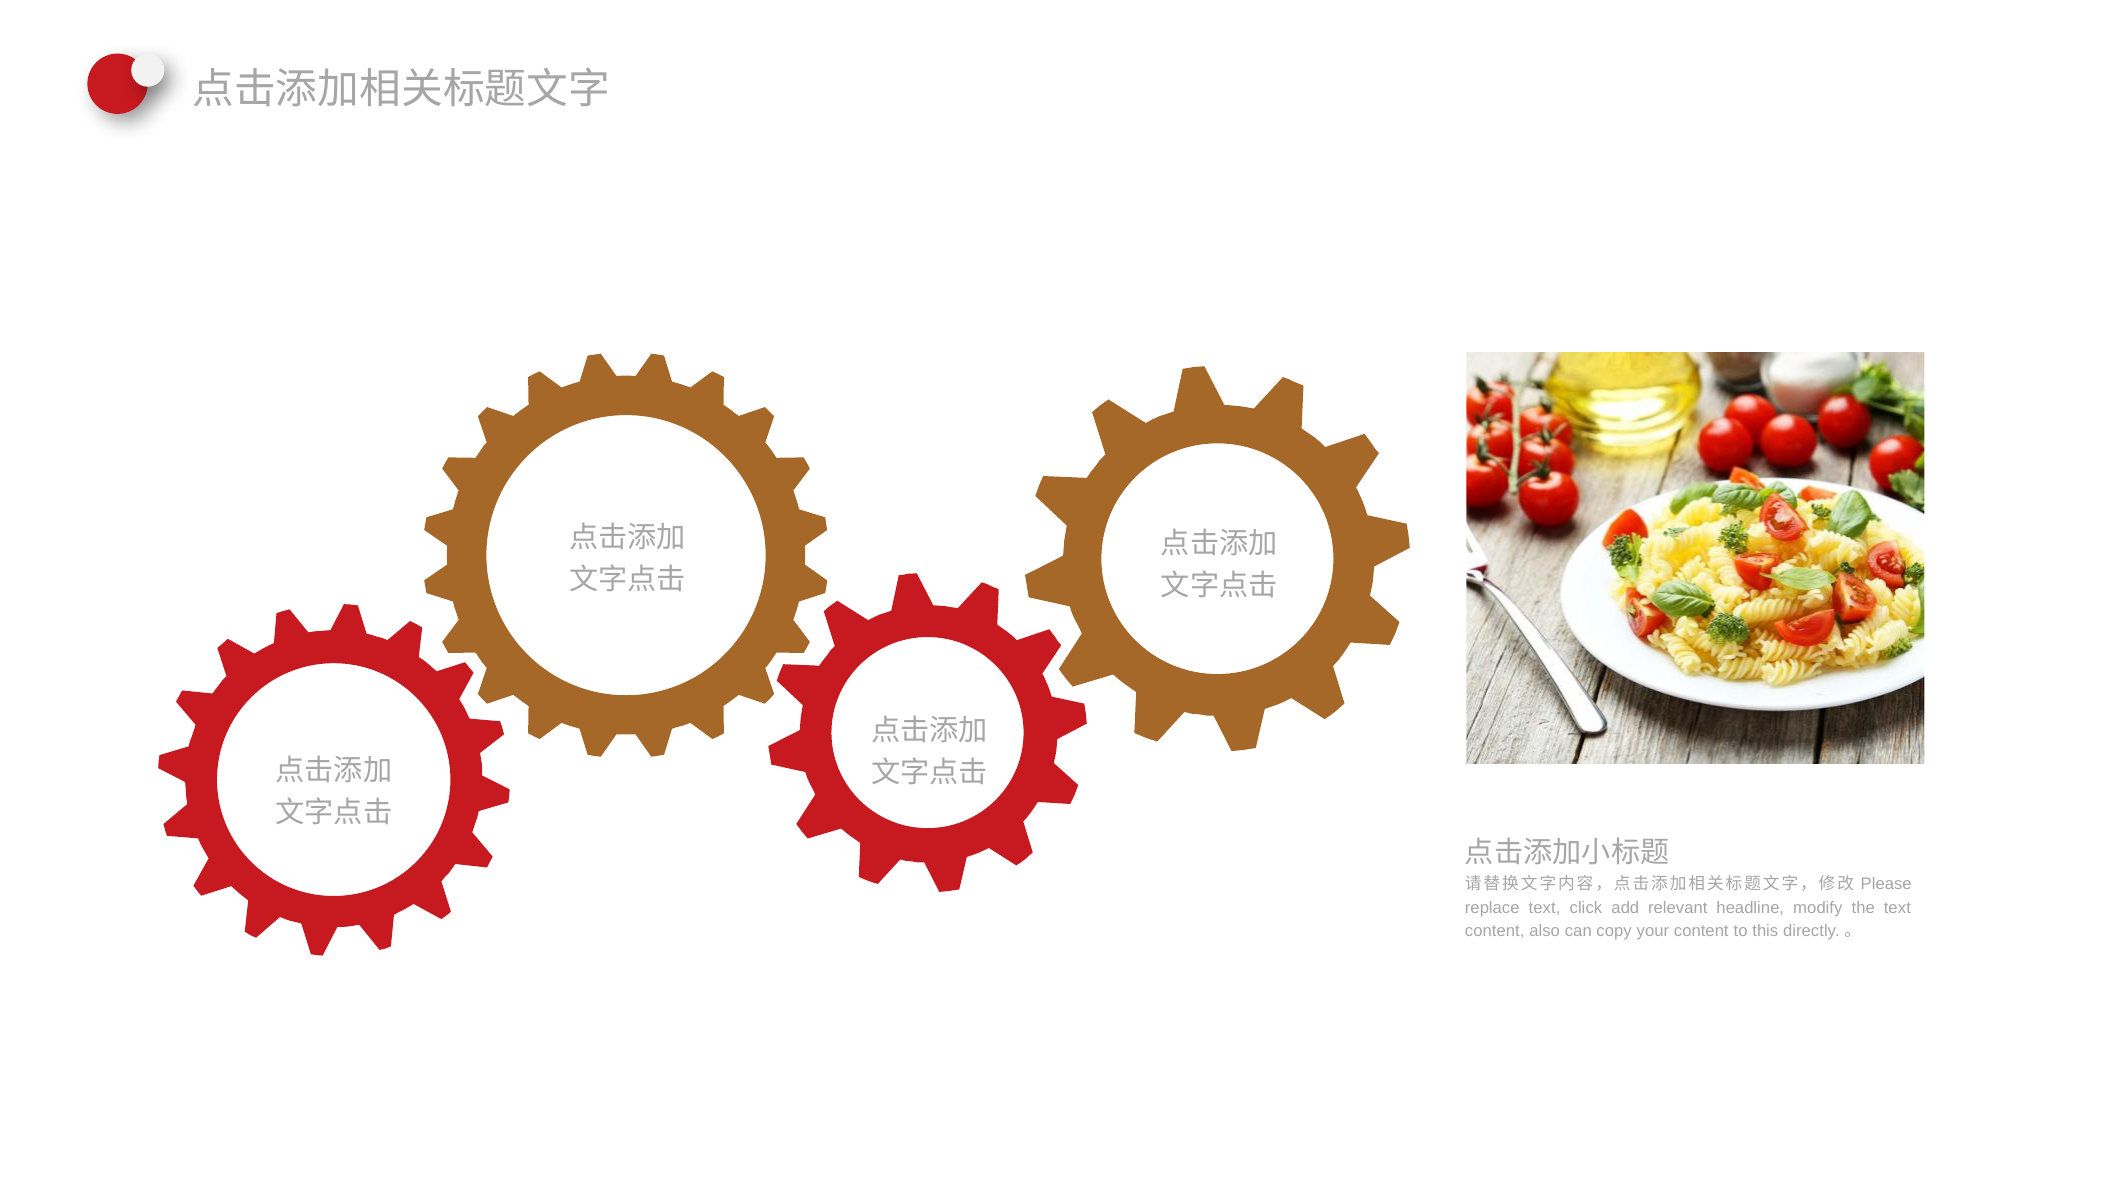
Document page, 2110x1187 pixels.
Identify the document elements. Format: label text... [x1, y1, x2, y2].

text_box [130, 52, 166, 88]
text_box [1025, 366, 1410, 752]
text_box 点击添加小标题 请替换文字内容，点击添加相关标题文字，修改Please replace text, click add relevant headline, modify the text content, also can copy your content to this directly.。 [1449, 818, 1928, 949]
text_box [158, 604, 510, 956]
text_box [86, 52, 142, 115]
text_box [768, 573, 1087, 892]
text_box [1465, 351, 1925, 764]
text_box 点击添加 文字点击 [236, 736, 431, 837]
text_box 点击添加 文字点击 [552, 503, 703, 604]
text_box 点击添加相关标题文字 [176, 53, 680, 114]
text_box [424, 353, 828, 757]
text_box 点击添加 文字点击 [832, 696, 1023, 796]
text_box 点击添加 文字点击 [1102, 509, 1333, 609]
